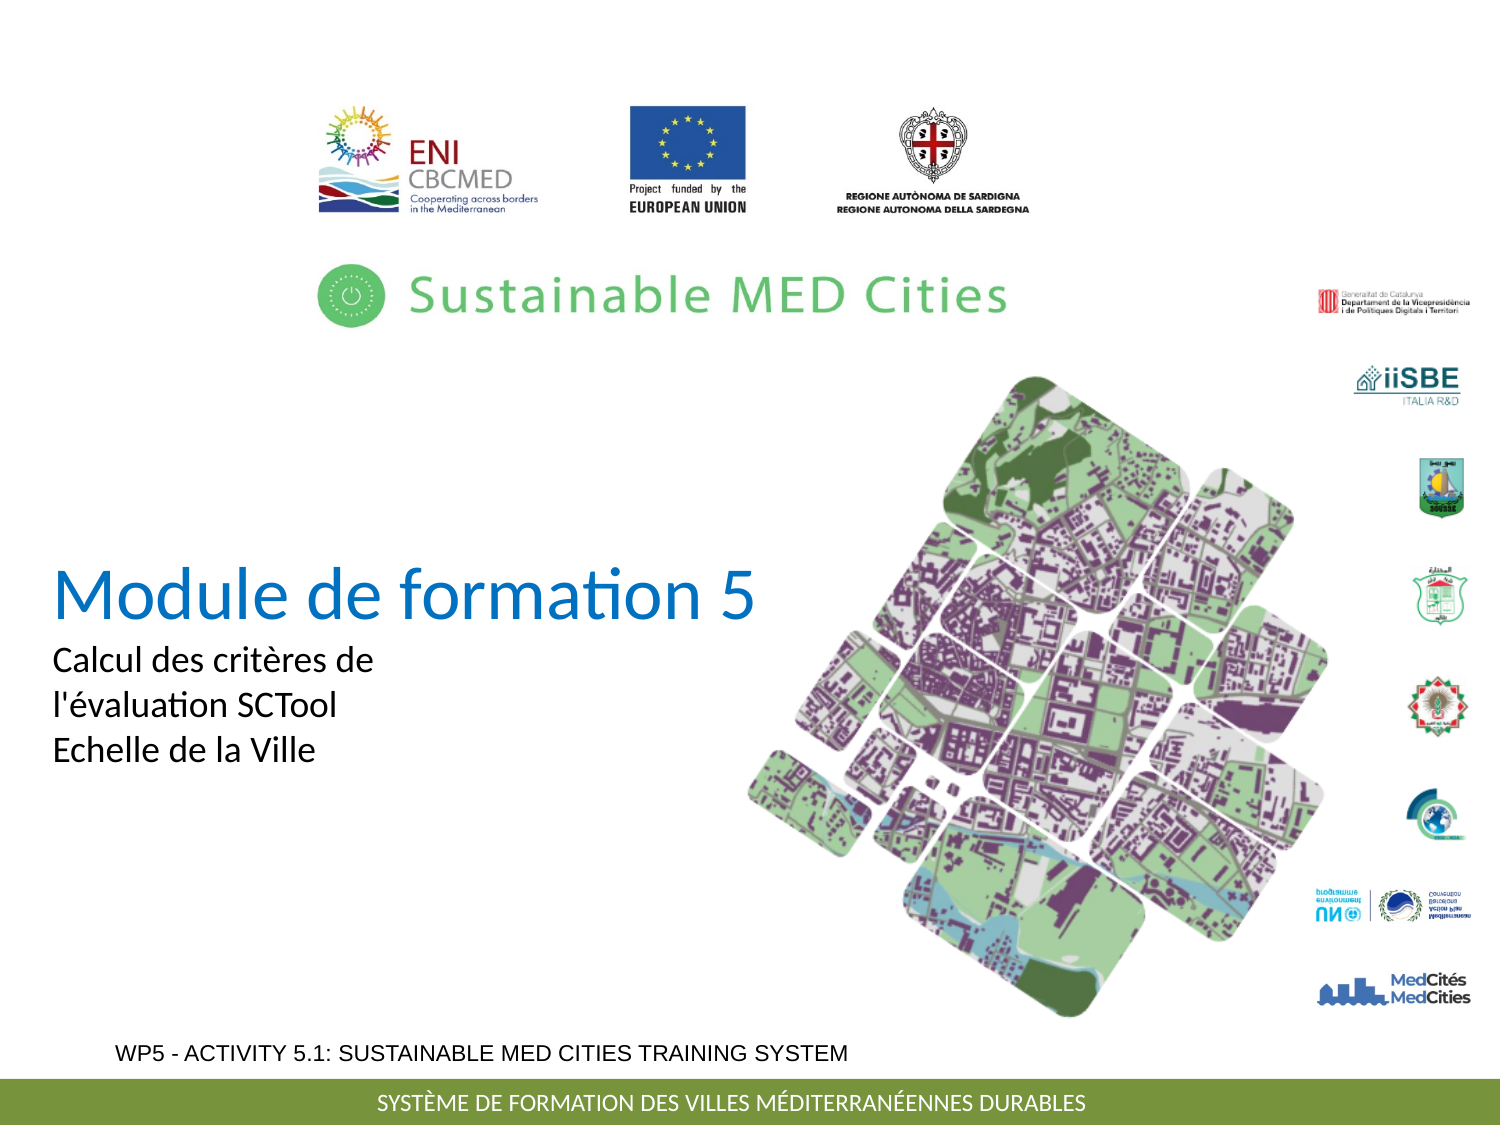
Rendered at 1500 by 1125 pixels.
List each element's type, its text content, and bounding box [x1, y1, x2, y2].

picture [1396, 786, 1474, 847]
picture [1414, 455, 1474, 523]
picture [1313, 885, 1474, 924]
subtitle Module de formation 5 Calcul des critères de l'évaluation SCTool Echelle de la Ville [37, 537, 791, 951]
picture [1313, 970, 1474, 1008]
picture [284, 84, 1486, 1078]
picture [1313, 279, 1474, 321]
text_box SYSTÈME DE FORMATION DES VILLES MÉDITERRANÉENNES DURABLES [362, 1079, 1114, 1125]
picture [1346, 363, 1474, 411]
